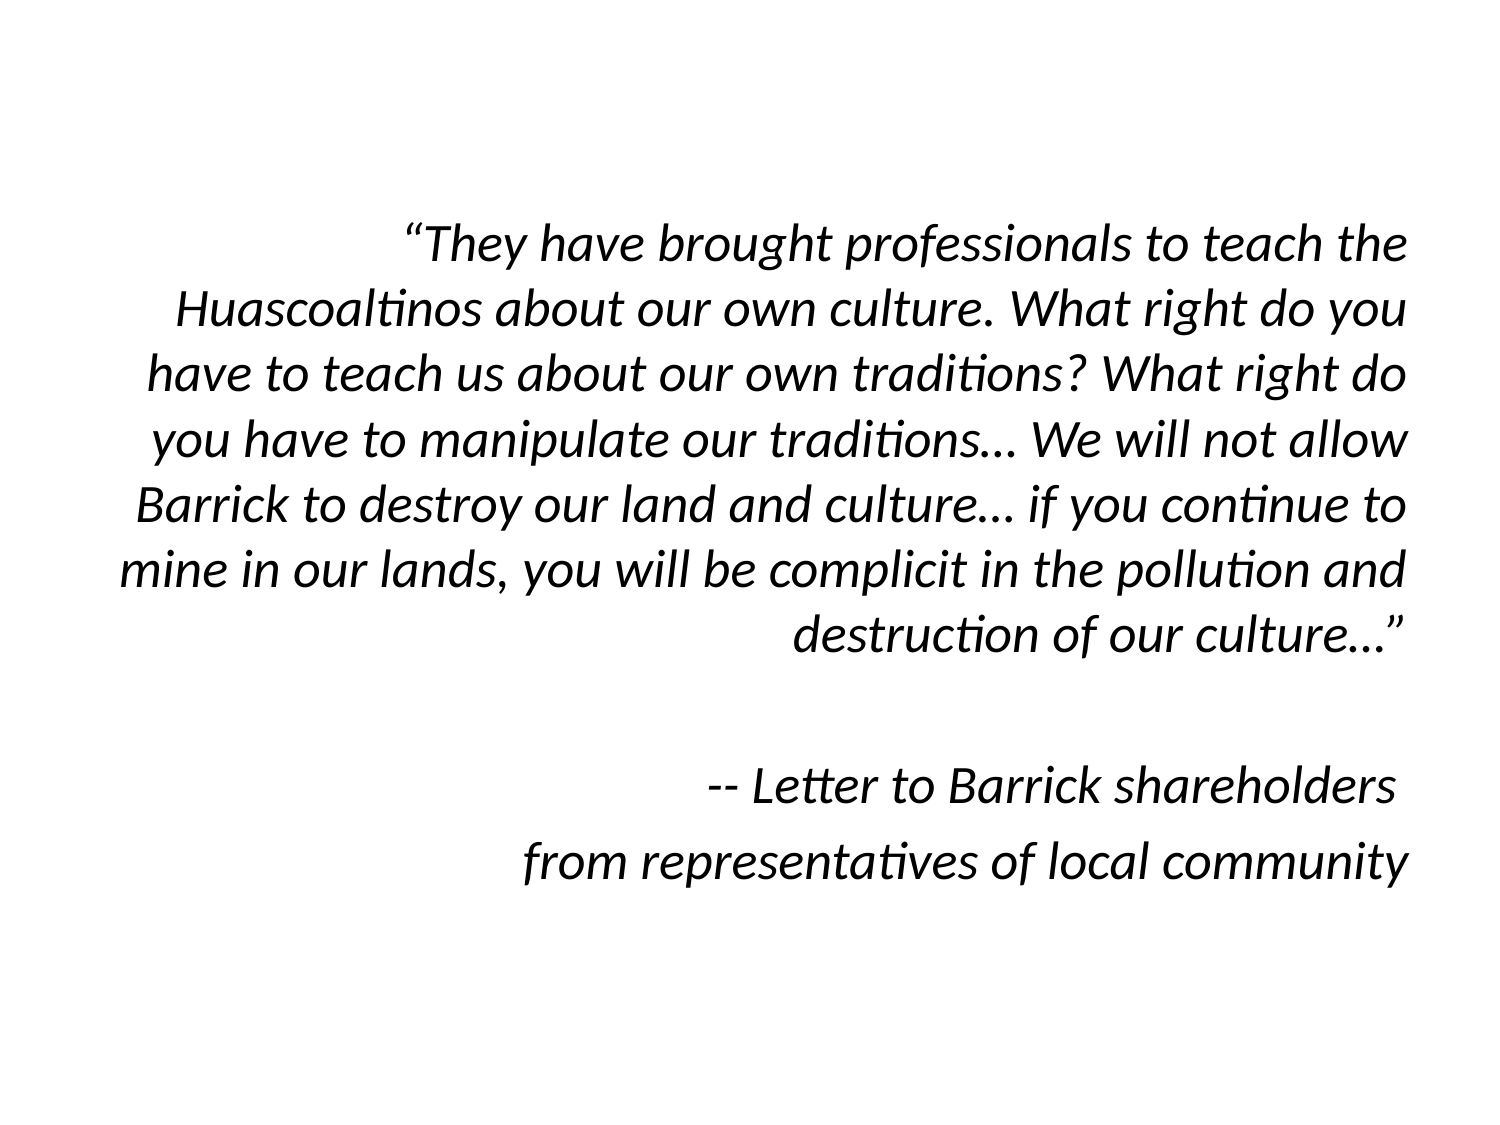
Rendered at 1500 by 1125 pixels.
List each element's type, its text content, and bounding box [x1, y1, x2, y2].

list “They have brought professionals to teach the Huascoaltinos about our own culture. What right do you have to teach us about our own traditions? What right do you have to manipulate our traditions… We will not allow Barrick to destroy our land and culture… if you continue to mine in our lands, you will be complicit in the pollution and destruction of our culture…” -- Letter to Barrick shareholders from representatives of local community [87, 200, 1425, 943]
